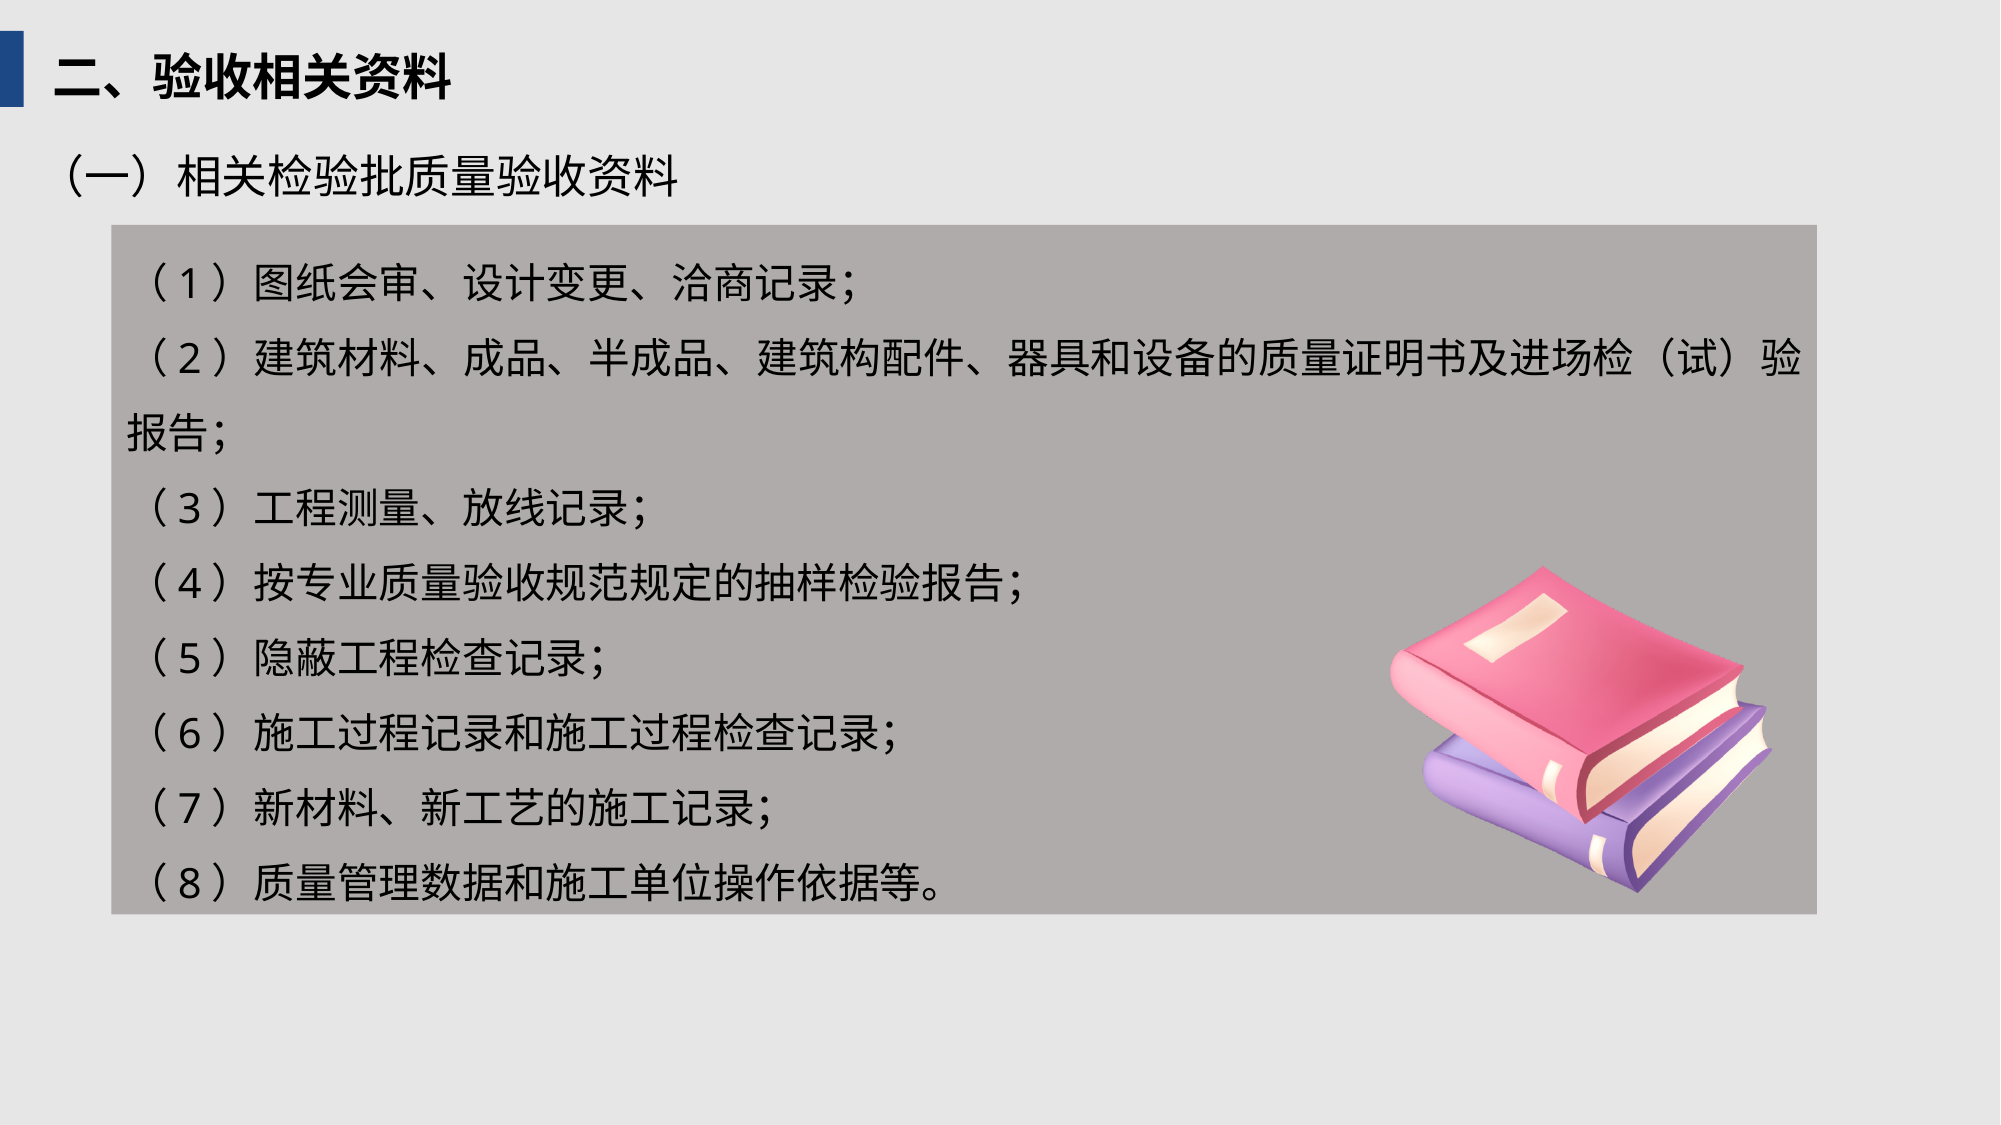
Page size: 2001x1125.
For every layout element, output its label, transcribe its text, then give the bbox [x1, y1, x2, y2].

text_box （1）图纸会审、设计变更、洽商记录； （2）建筑材料、成品、半成品、建筑构配件、器具和设备的质量证明书及进场检（试）验报告； （3）工程测量、放线记录； （4）按专业质量验收规范规定的抽样检验报告； （5）隐蔽工程检查记录； （6）施工过程记录和施工过程检查记录； （7）新材料、新工艺的施工记录； （8）质量管理数据和施工单位操作依据等。 [111, 224, 1817, 915]
text_box （一）相关检验批质量验收资料 [24, 140, 695, 210]
text_box [0, 30, 24, 107]
text_box 二、验收相关资料 [38, 37, 900, 113]
picture [1390, 565, 1772, 894]
